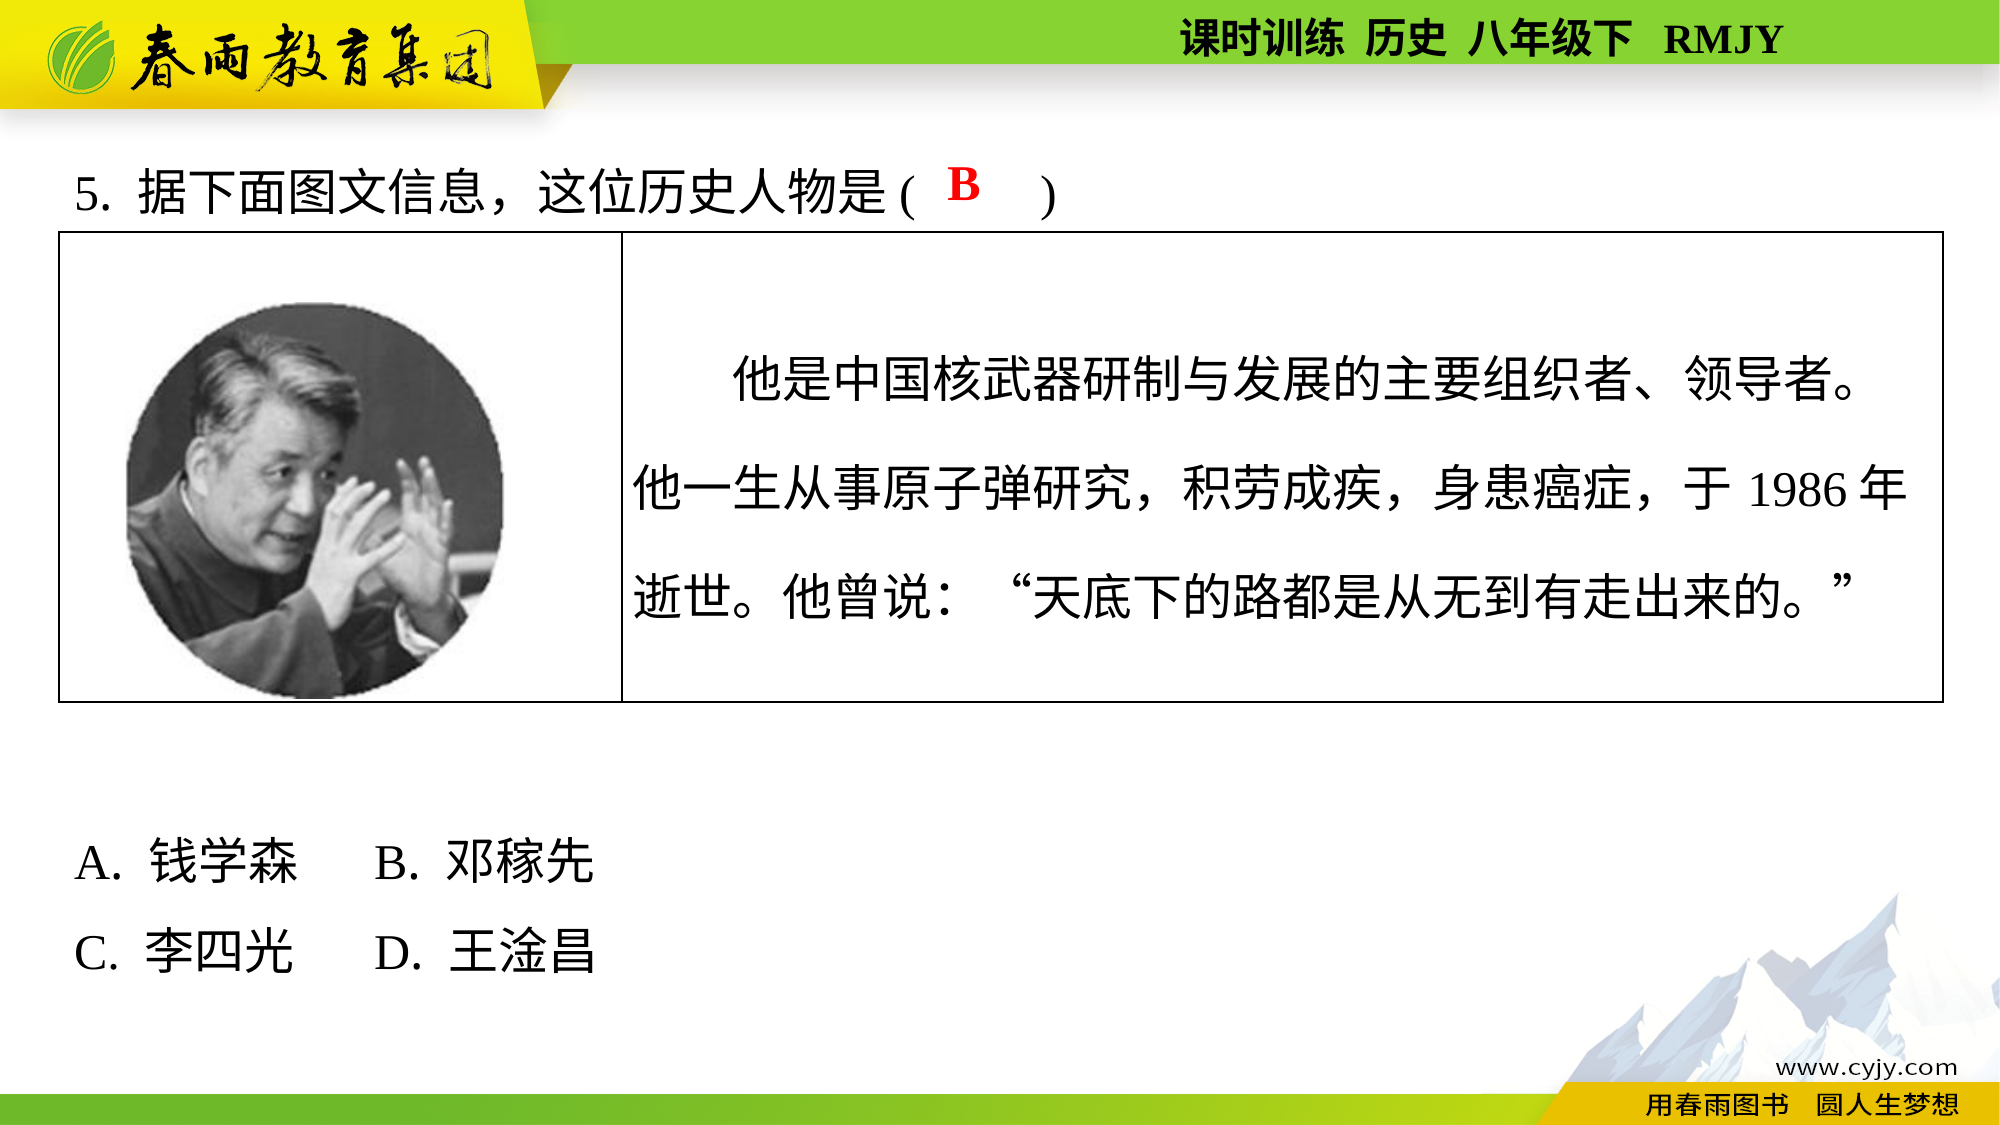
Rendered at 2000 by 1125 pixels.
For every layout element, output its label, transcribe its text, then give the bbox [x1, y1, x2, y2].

list 5. 据下面图文信息，这位历史人物是( ) A. 钱学森 B. 邓稼先 C. 李四光 D. 王淦昌 [59, 703, 1944, 996]
table_header [60, 233, 621, 701]
picture [0, 0, 2000, 1125]
list 5. 据下面图文信息，这位历史人物是( ) A. 钱学森 B. 邓稼先 C. 李四光 D. 王淦昌 [59, 122, 1944, 231]
table_header 他是中国核武器研制与发展的主要组织者、领导者。他一生从事原子弹研究，积劳成疾，身患癌症，于1986年逝世。他曾说：“天底下的路都是从无到有走出来的。” [623, 233, 1942, 701]
text_box B [932, 143, 996, 218]
